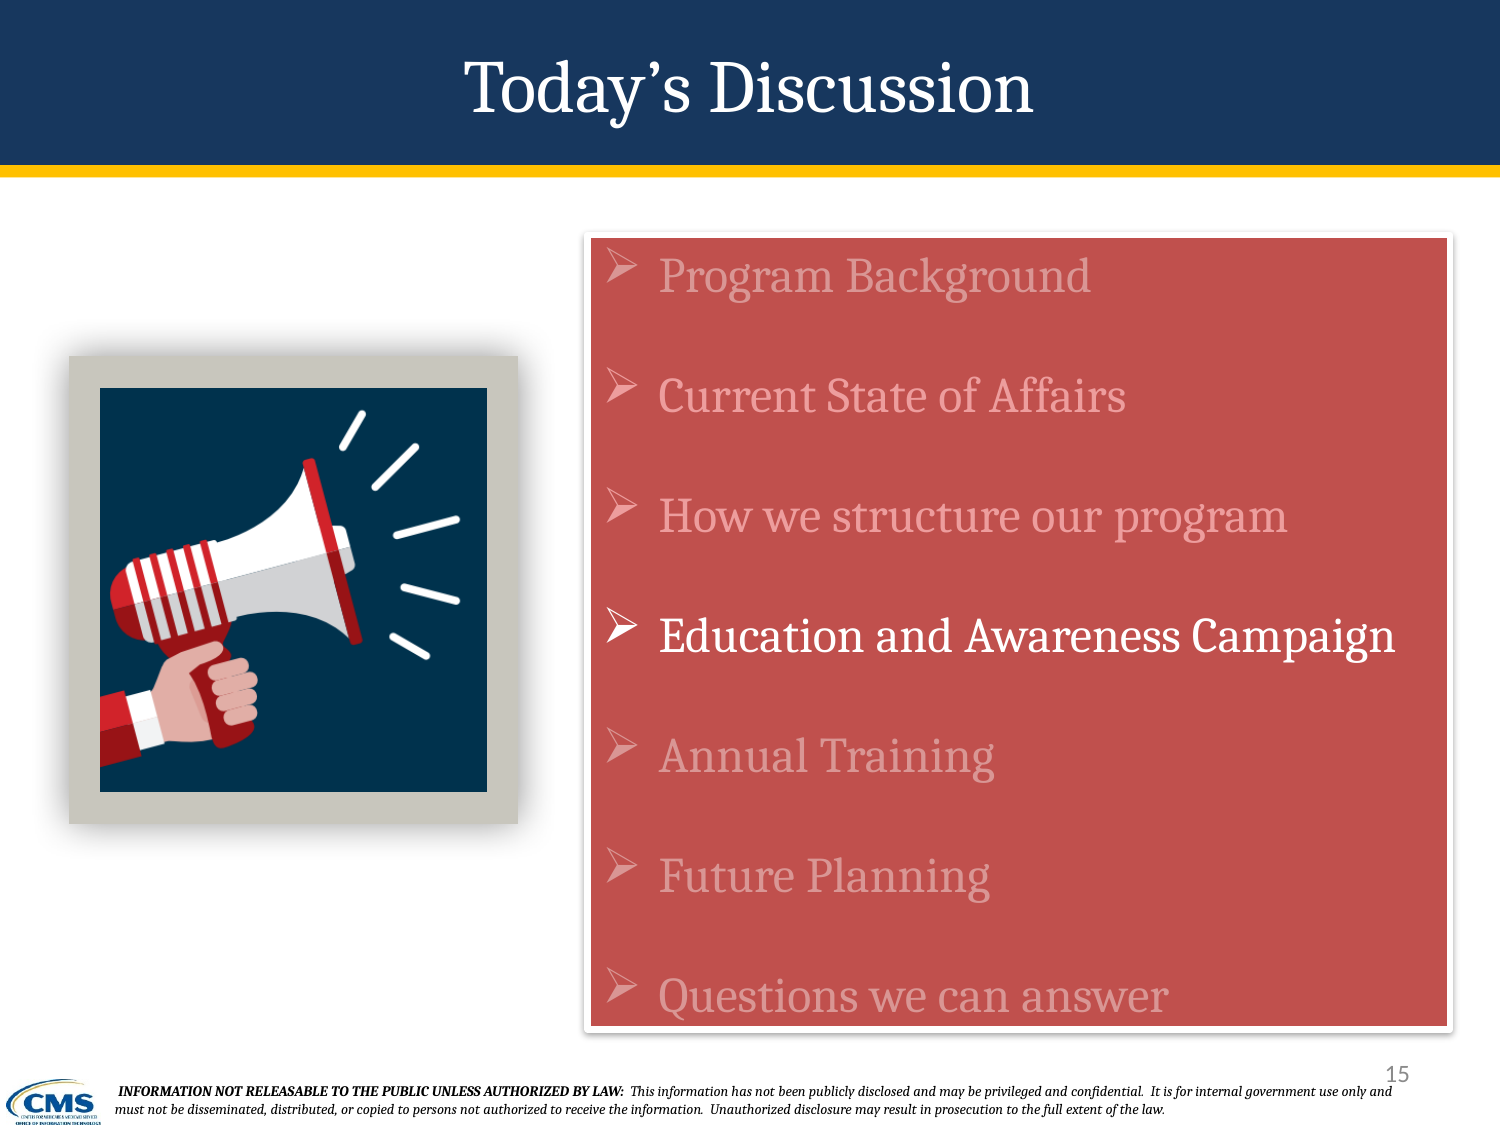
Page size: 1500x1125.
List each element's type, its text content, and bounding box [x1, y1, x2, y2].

slide_number 15 [1074, 1042, 1425, 1103]
title Today’s Discussion [0, 0, 1500, 165]
picture [5, 1079, 101, 1125]
text_box Program Background Current State of Affairs How we structure our program Education and Awareness Campaign Annual Training Future Planning Questions we can answer [584, 232, 1453, 1033]
picture [99, 387, 488, 793]
text_box INFORMATION NOT RELEASABLE TO THE PUBLIC UNLESS AUTHORIZED BY LAW: This information has not been publicly disclosed and may be privileged and confidential. It is for internal government use only and must not be disseminated, distributed, or copied to persons not authorized to receive the information. Unauthorized disclosure may result in prosecution to the full extent of the law. [100, 1074, 1413, 1125]
